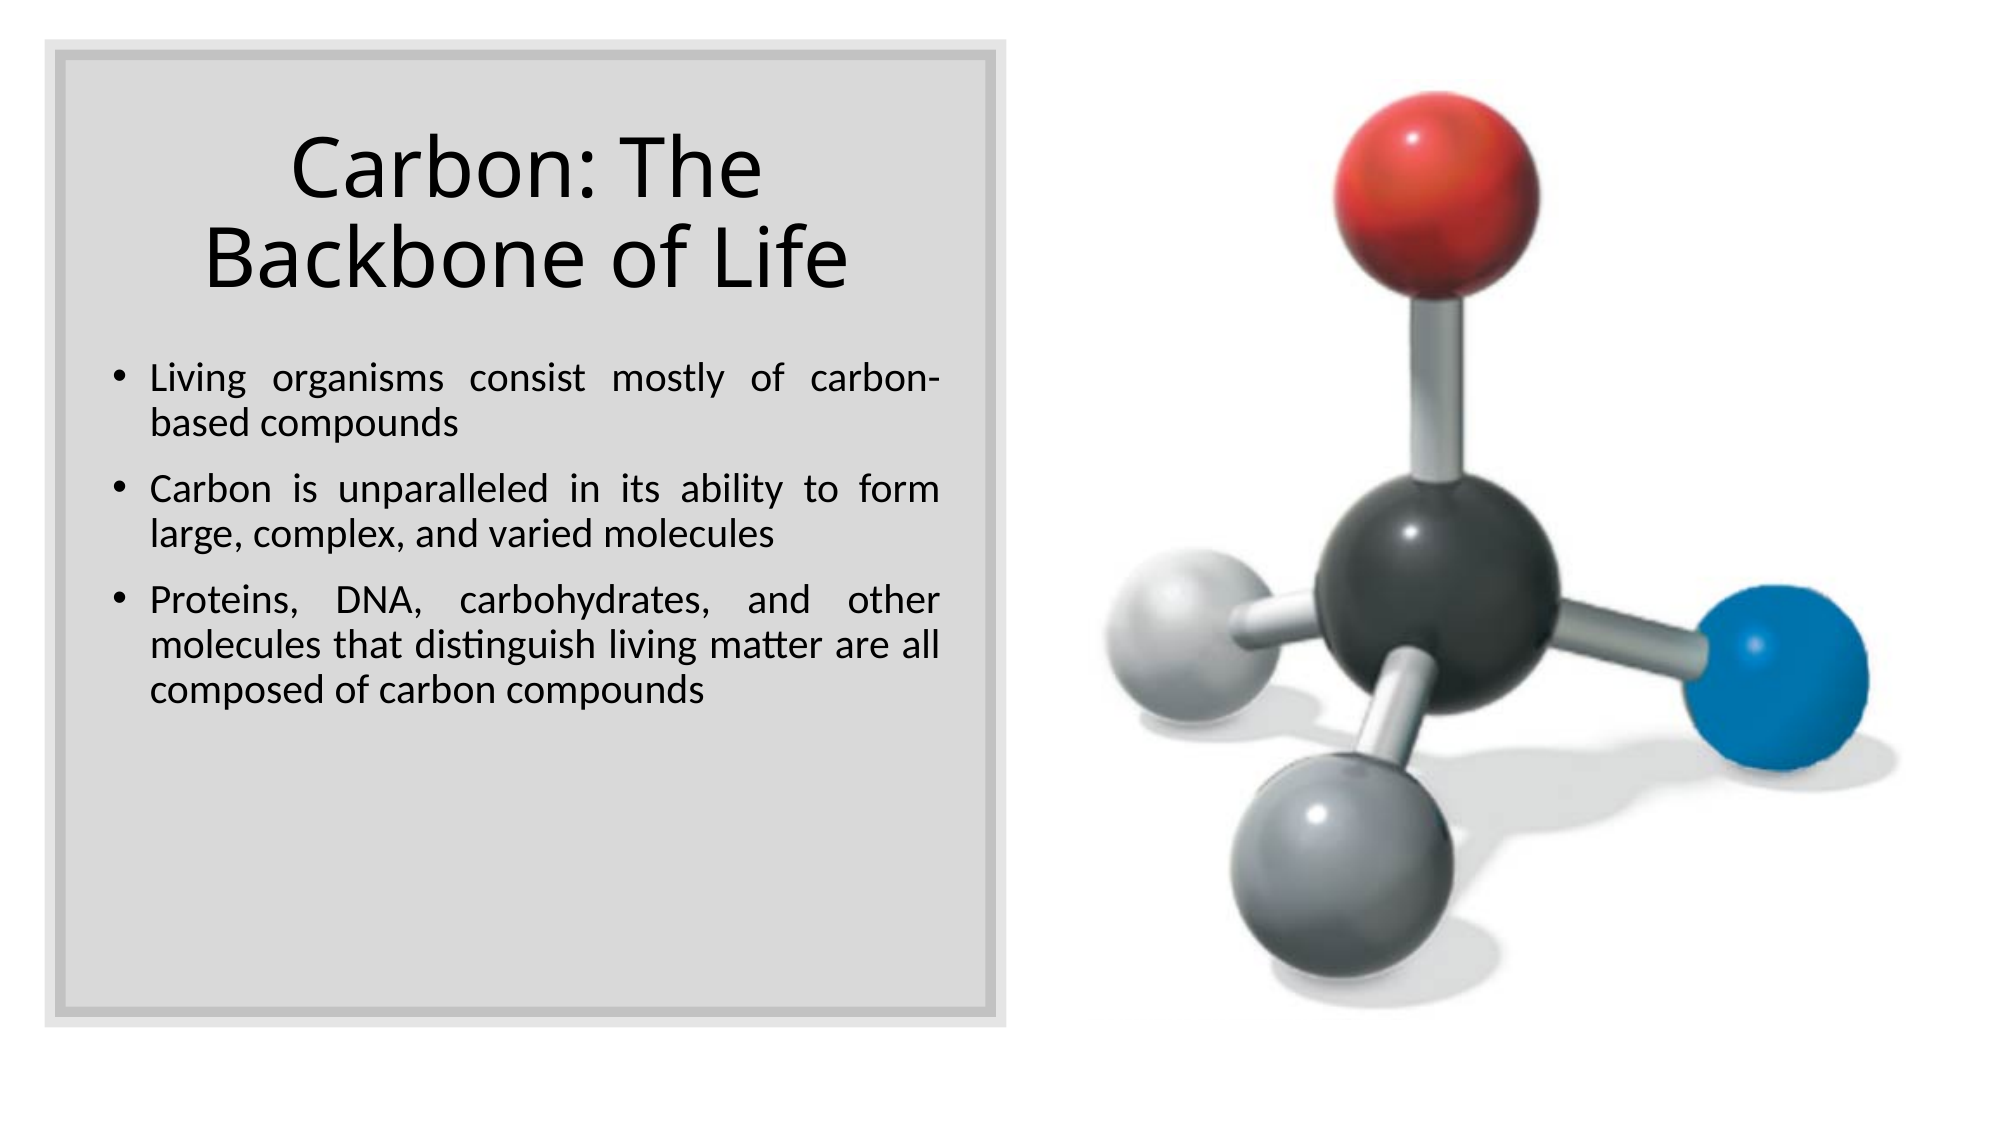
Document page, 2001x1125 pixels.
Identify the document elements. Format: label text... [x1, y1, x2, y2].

title Carbon: The Backbone of Life [97, 105, 957, 326]
list Living organisms consist mostly of carbon-based compounds Carbon is unparalleled in its ability to form large, complex, and varied molecules Proteins, DNA, carbohydrates, and other molecules that distinguish living matter are all composed of carbon compounds [97, 348, 957, 967]
picture [1088, 79, 1912, 1020]
text_box [54, 49, 997, 1018]
